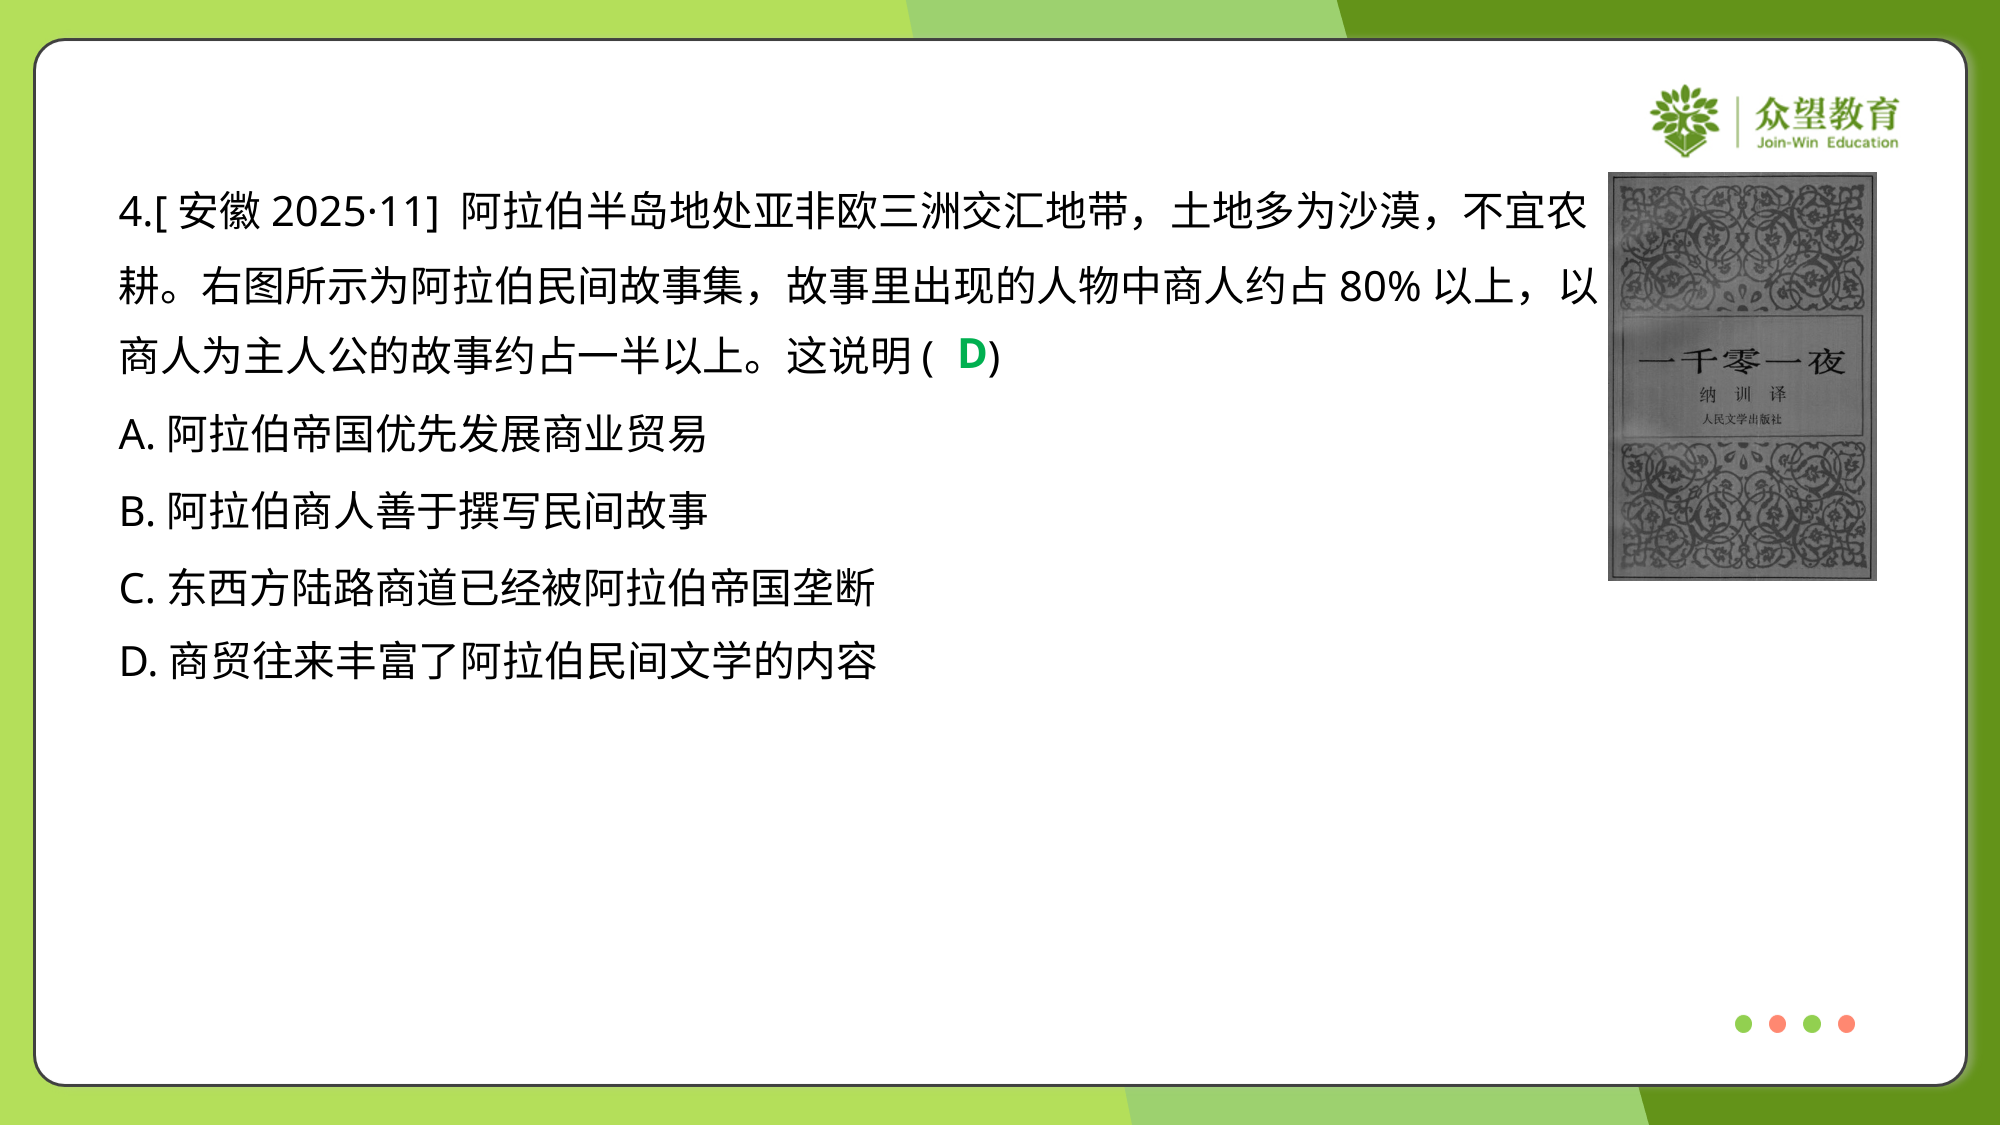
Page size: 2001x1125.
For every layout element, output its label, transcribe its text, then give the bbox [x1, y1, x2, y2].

text_box D [940, 306, 1005, 371]
text_box A.阿拉伯帝国优先发展商业贸易 B.阿拉伯商人善于撰写民间故事 C.东西方陆路商道已经被阿拉伯帝国垄断 D.商贸往来丰富了阿拉伯民间文学的内容 [118, 382, 1592, 678]
text_box 4.[安徽2025·11] 阿拉伯半岛地处亚非欧三洲交汇地带，土地多为沙漠，不宜农 耕。右图所示为阿拉伯民间故事集，故事里出现的人物中商人约占80%以上，以 商人为主人公的故事约占一半以上。这说明( ) [118, 159, 1592, 373]
picture [0, 0, 2000, 1125]
